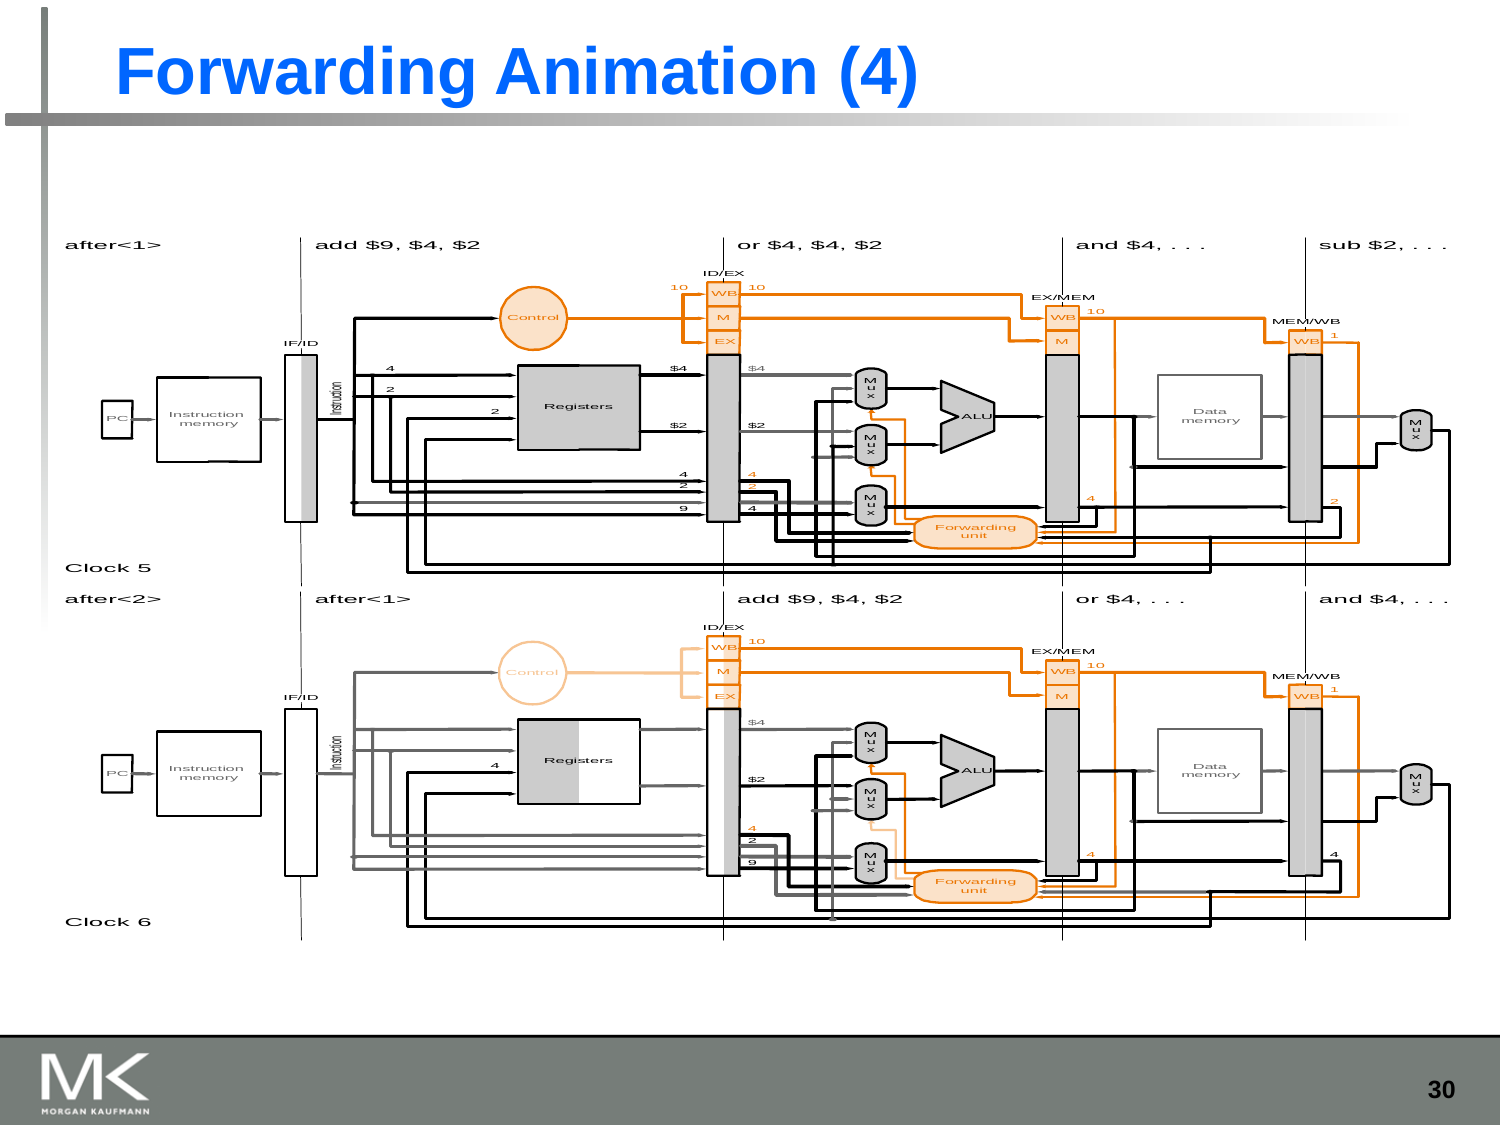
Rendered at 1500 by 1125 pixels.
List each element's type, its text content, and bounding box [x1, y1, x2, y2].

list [63, 237, 1459, 941]
title Forwarding Animation (4) [100, 18, 1460, 116]
picture [29, 1046, 160, 1123]
